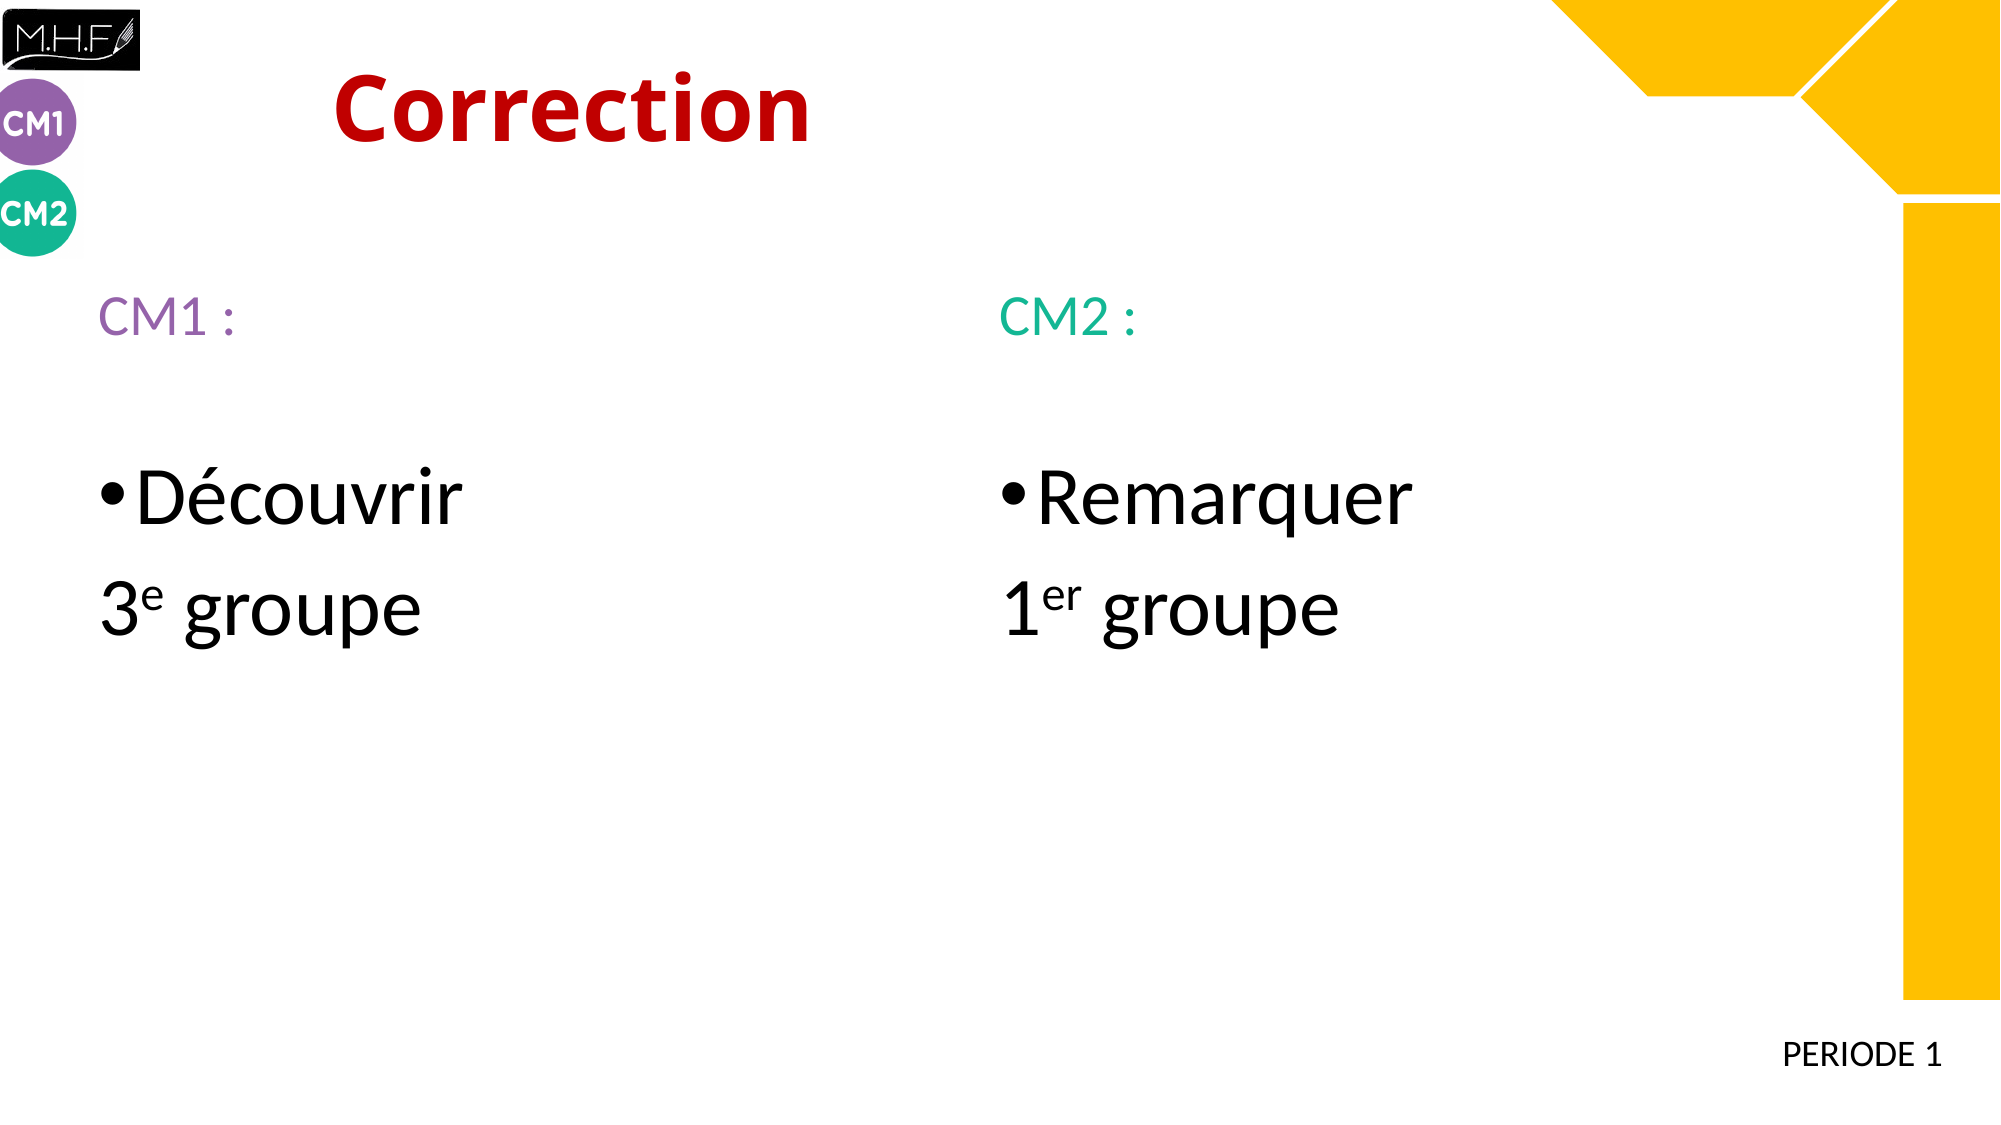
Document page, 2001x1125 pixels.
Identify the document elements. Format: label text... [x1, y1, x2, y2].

text_box [1902, 202, 2000, 1001]
text_box PERIODE 1 [1362, 1021, 1967, 1125]
list CM1 : Découvrir 3e groupe [83, 277, 920, 992]
text_box [1549, 0, 1892, 98]
text_box CM2 : Remarquer 1er groupe [984, 277, 1821, 992]
title Correction [316, 3, 1863, 221]
picture [0, 7, 140, 259]
text_box [1799, 0, 2000, 196]
